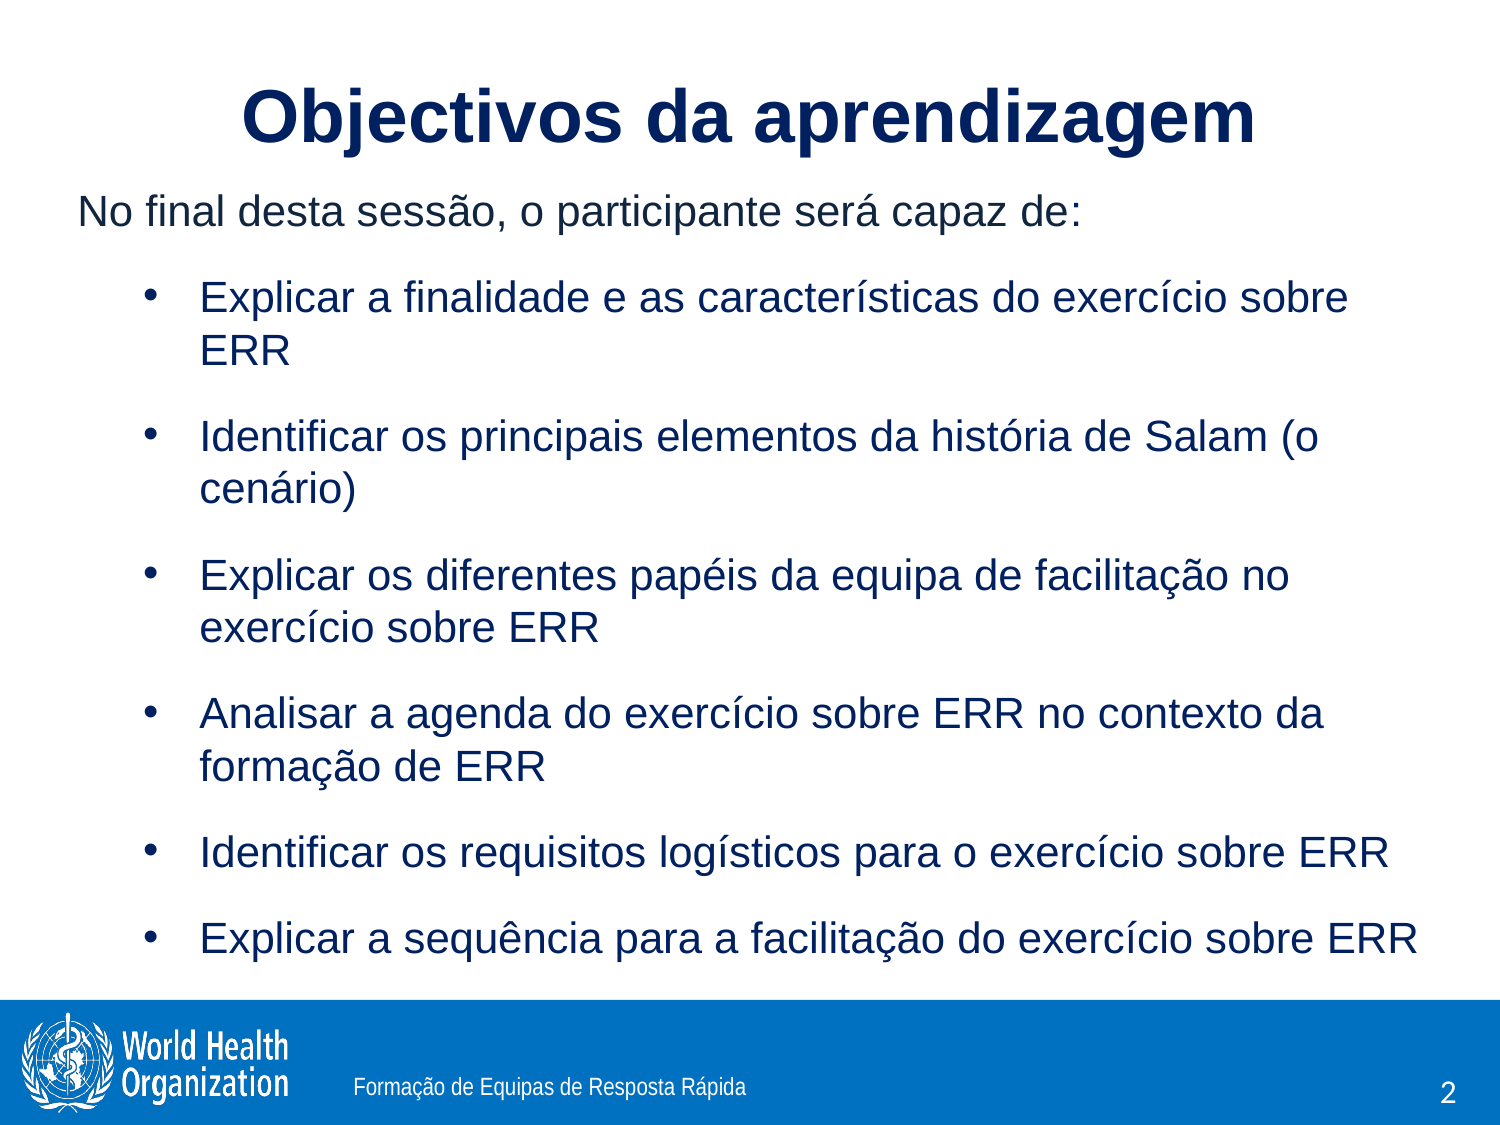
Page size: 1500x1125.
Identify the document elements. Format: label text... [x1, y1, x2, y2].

title Objectivos da aprendizagem [75, 37, 1425, 188]
list No final desta sessão, o participante será capaz de: Explicar a finalidade e as características do exercício sobre ERR Identificar os principais elementos da história de Salam (o cenário) Explicar os diferentes papéis da equipa de facilitação no exercício sobre ERR Analisar a agenda do exercício sobre ERR no contexto da formação de ERR Identificar os requisitos logísticos para o exercício sobre ERR Explicar a sequência para a facilitação do exercício sobre ERR [62, 174, 1450, 975]
picture [21, 1012, 288, 1113]
